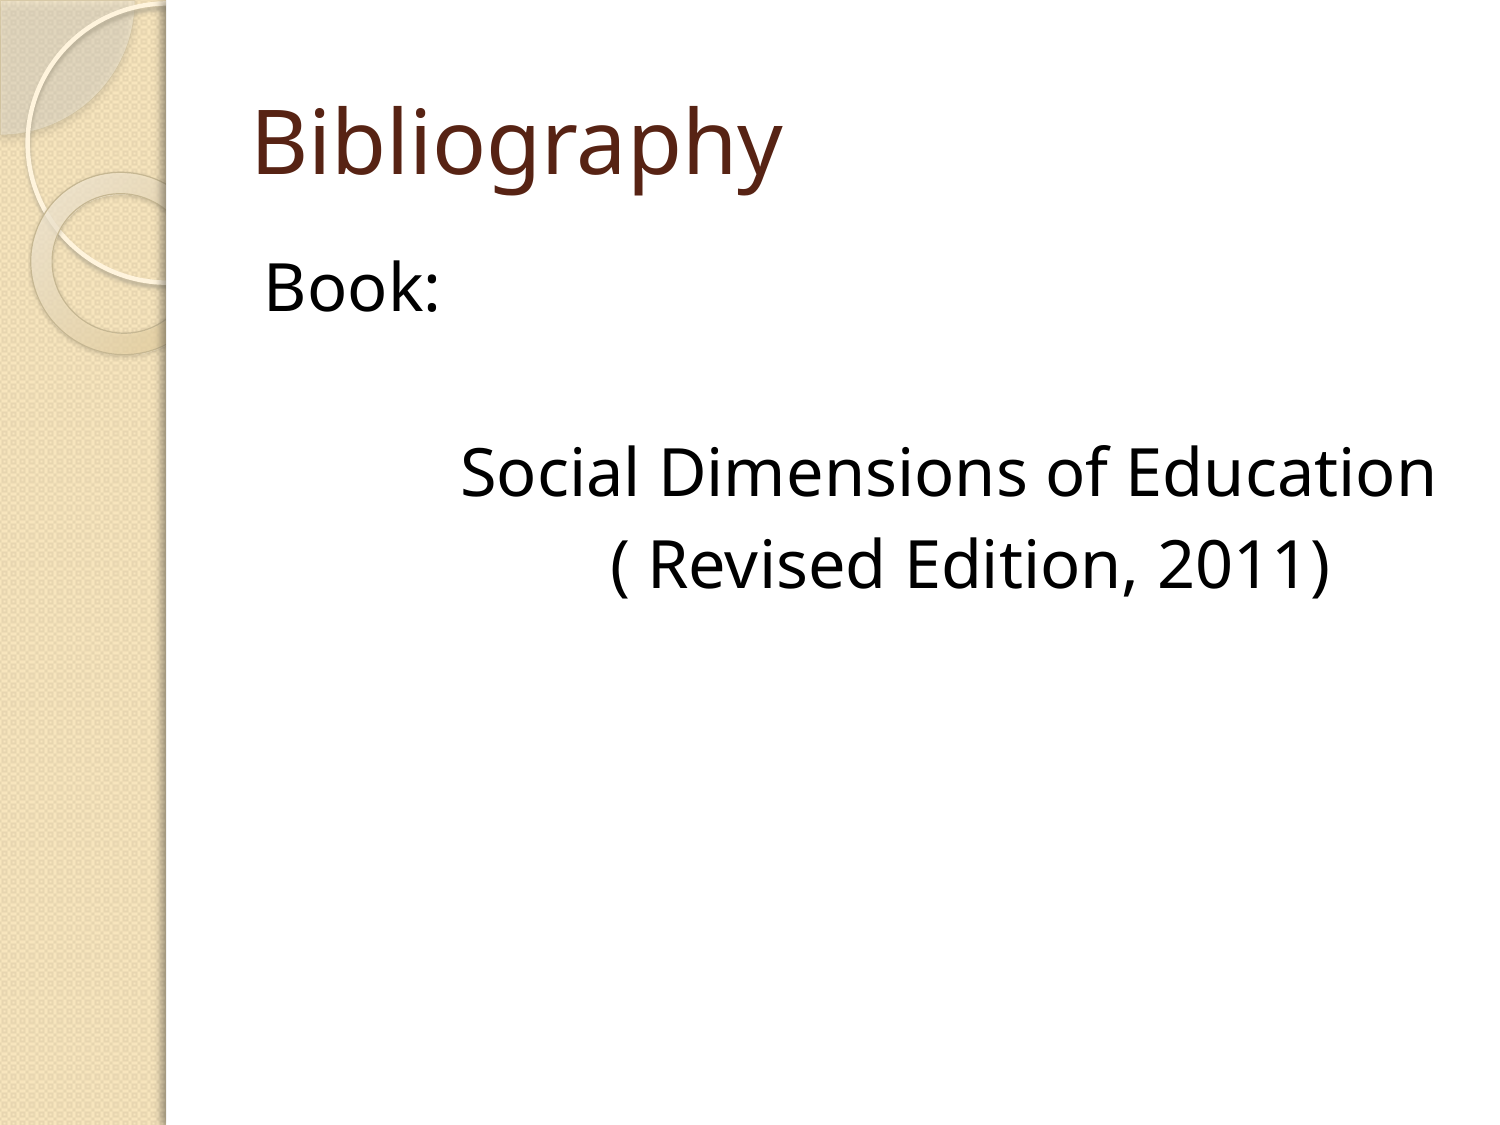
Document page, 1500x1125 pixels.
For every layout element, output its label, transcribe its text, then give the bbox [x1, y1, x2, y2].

list Book: Social Dimensions of Education ( Revised Edition, 2011) [235, 237, 1466, 1025]
title Bibliography [235, 45, 1466, 233]
